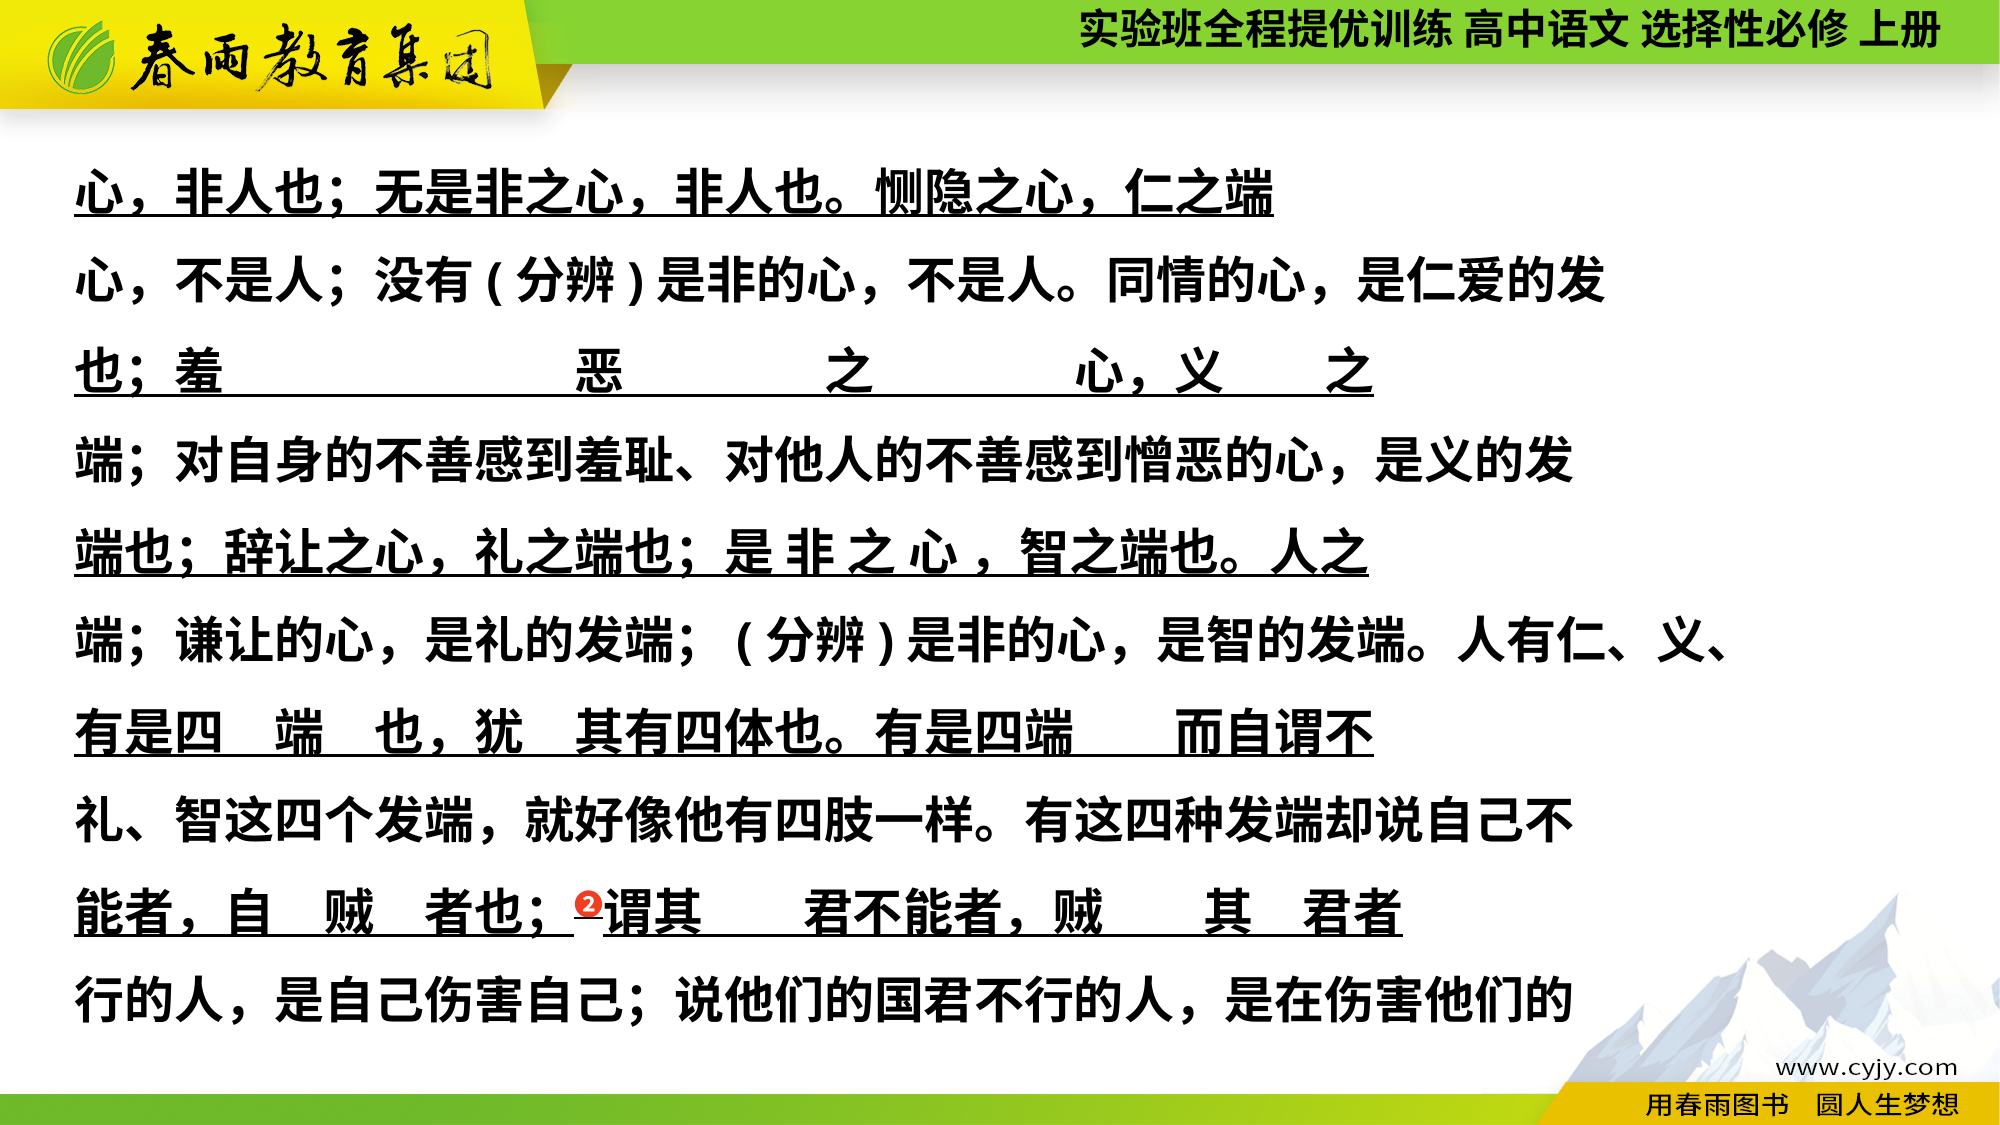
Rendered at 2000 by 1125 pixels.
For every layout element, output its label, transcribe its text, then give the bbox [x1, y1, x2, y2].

text_box 心，不是人；没有(分辨)是非的心，不是人。同情的心，是仁爱的发 端；对自身的不善感到羞耻、对他人的不善感到憎恶的心，是义的发 端；谦让的心，是礼的发端；(分辨)是非的心，是智的发端。人有仁、义、 礼、智这四个发端，就好像他有四肢一样。有这四种发端却说自己不 行的人，是自己伤害自己；说他们的国君不行的人，是在伤害他们的 [59, 210, 1944, 1036]
picture [0, 0, 2000, 1125]
